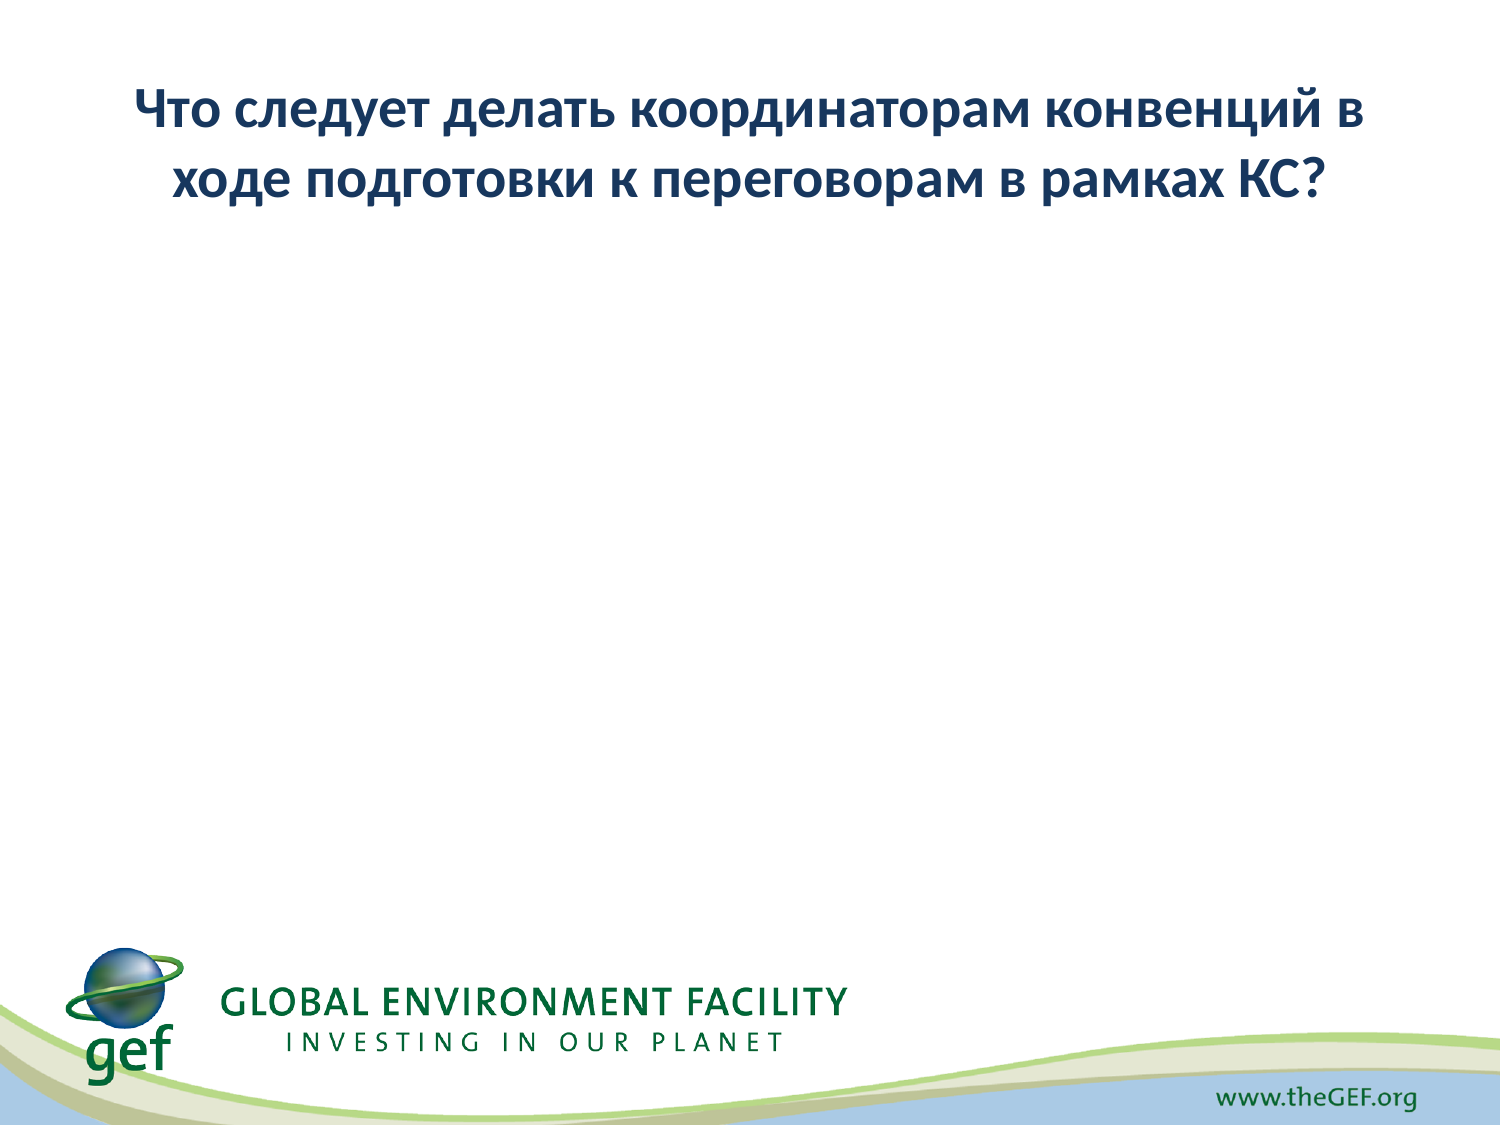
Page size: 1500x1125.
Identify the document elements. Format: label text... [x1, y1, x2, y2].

picture [0, 920, 1500, 1125]
title Что следует делать координаторам конвенций в ходе подготовки к переговорам в рамках КС? [74, 44, 1426, 233]
